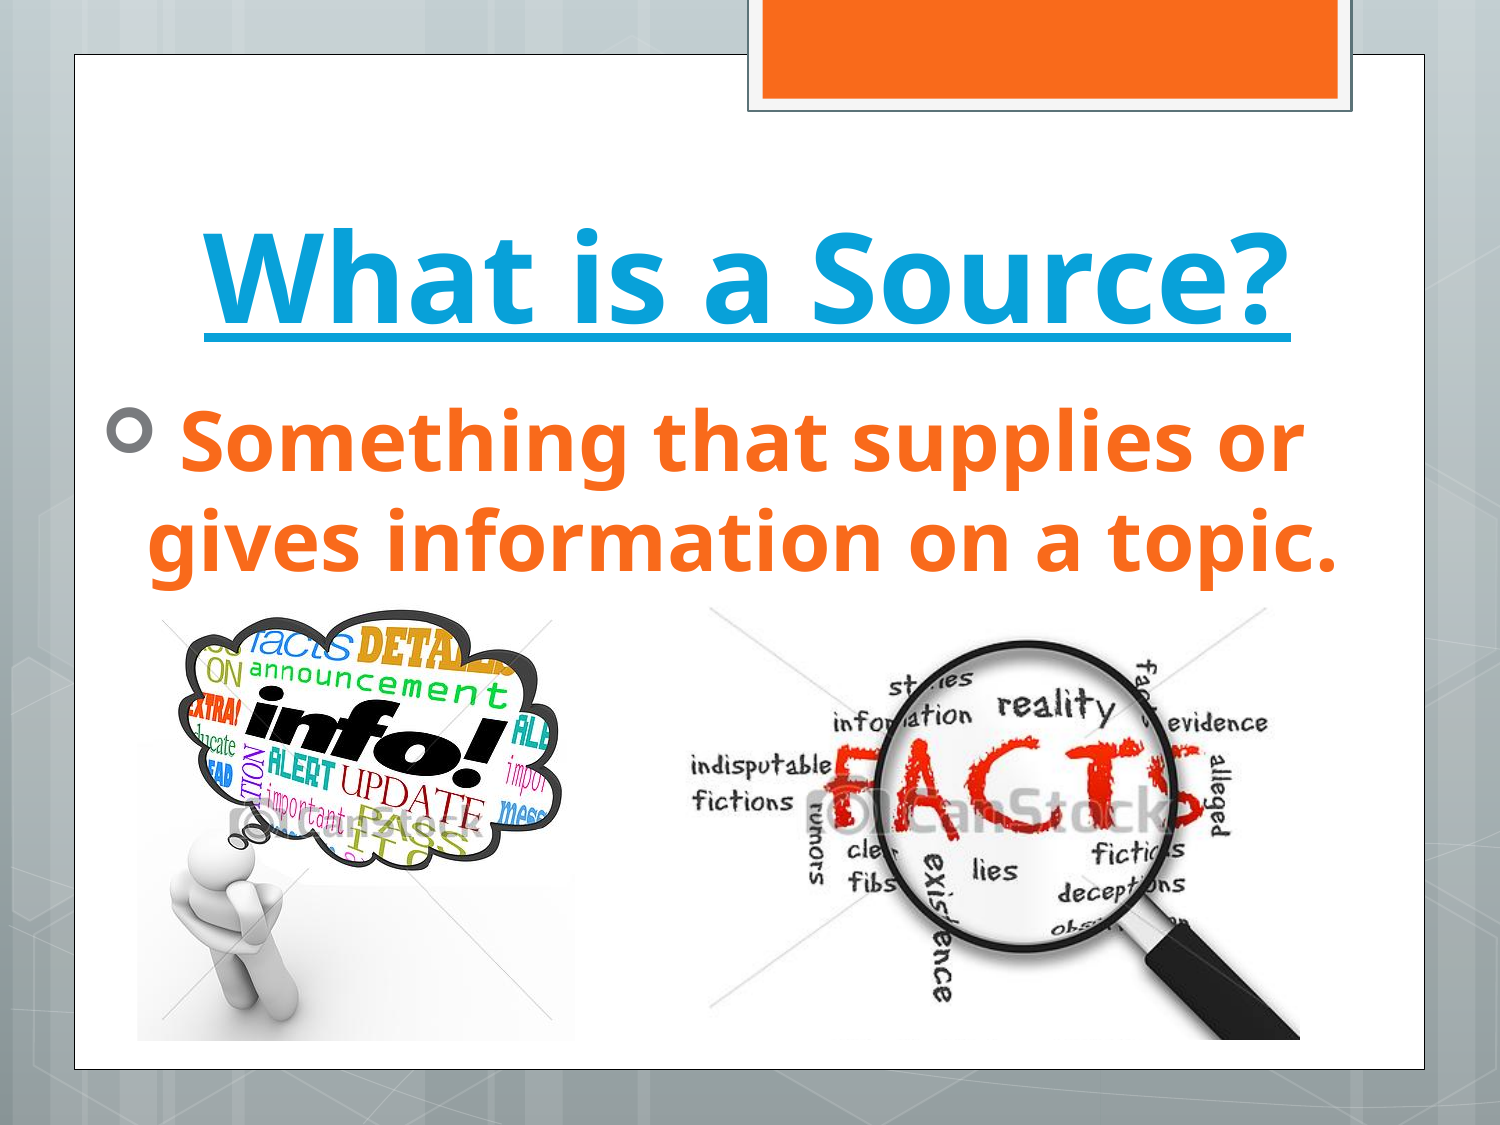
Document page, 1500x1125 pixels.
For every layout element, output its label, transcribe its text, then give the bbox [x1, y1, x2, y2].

list Something that supplies or gives information on a topic. [75, 381, 1425, 957]
title What is a Source? [171, 168, 1324, 357]
picture [137, 595, 576, 1042]
picture [674, 572, 1301, 1040]
